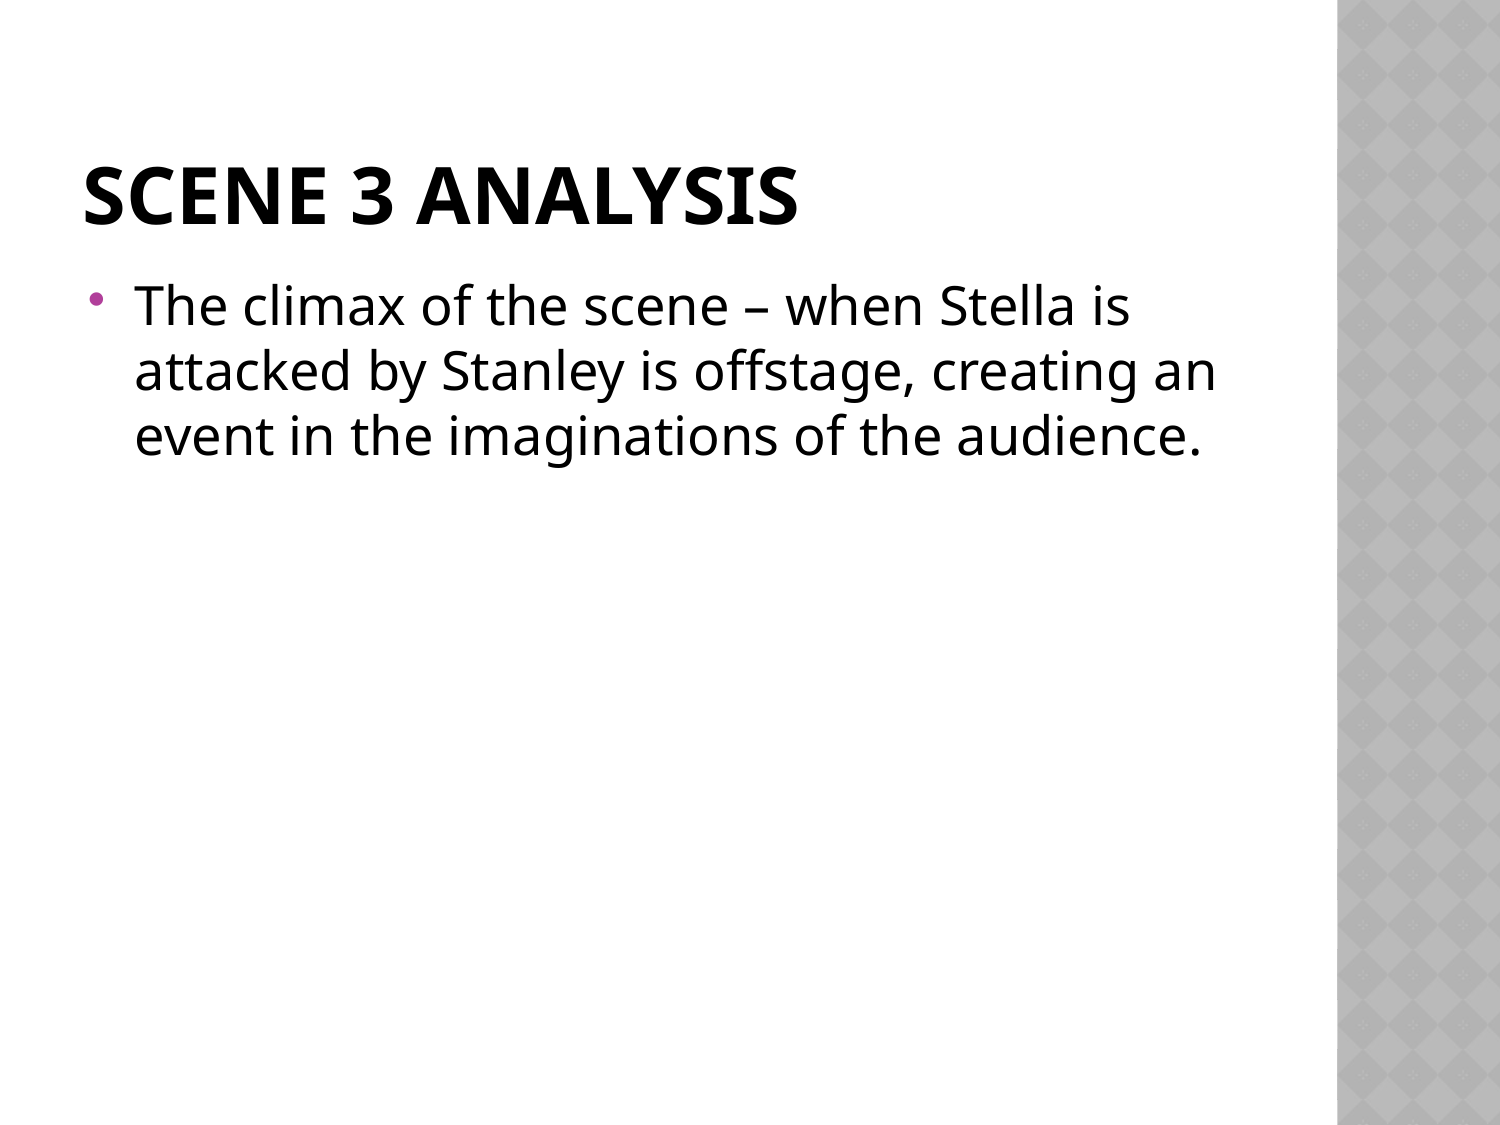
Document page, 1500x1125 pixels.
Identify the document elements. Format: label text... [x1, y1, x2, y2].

list The climax of the scene – when Stella is attacked by Stanley is offstage, creating an event in the imaginations of the audience. [75, 264, 1263, 1059]
title Scene 3 analysis [75, 52, 1263, 240]
